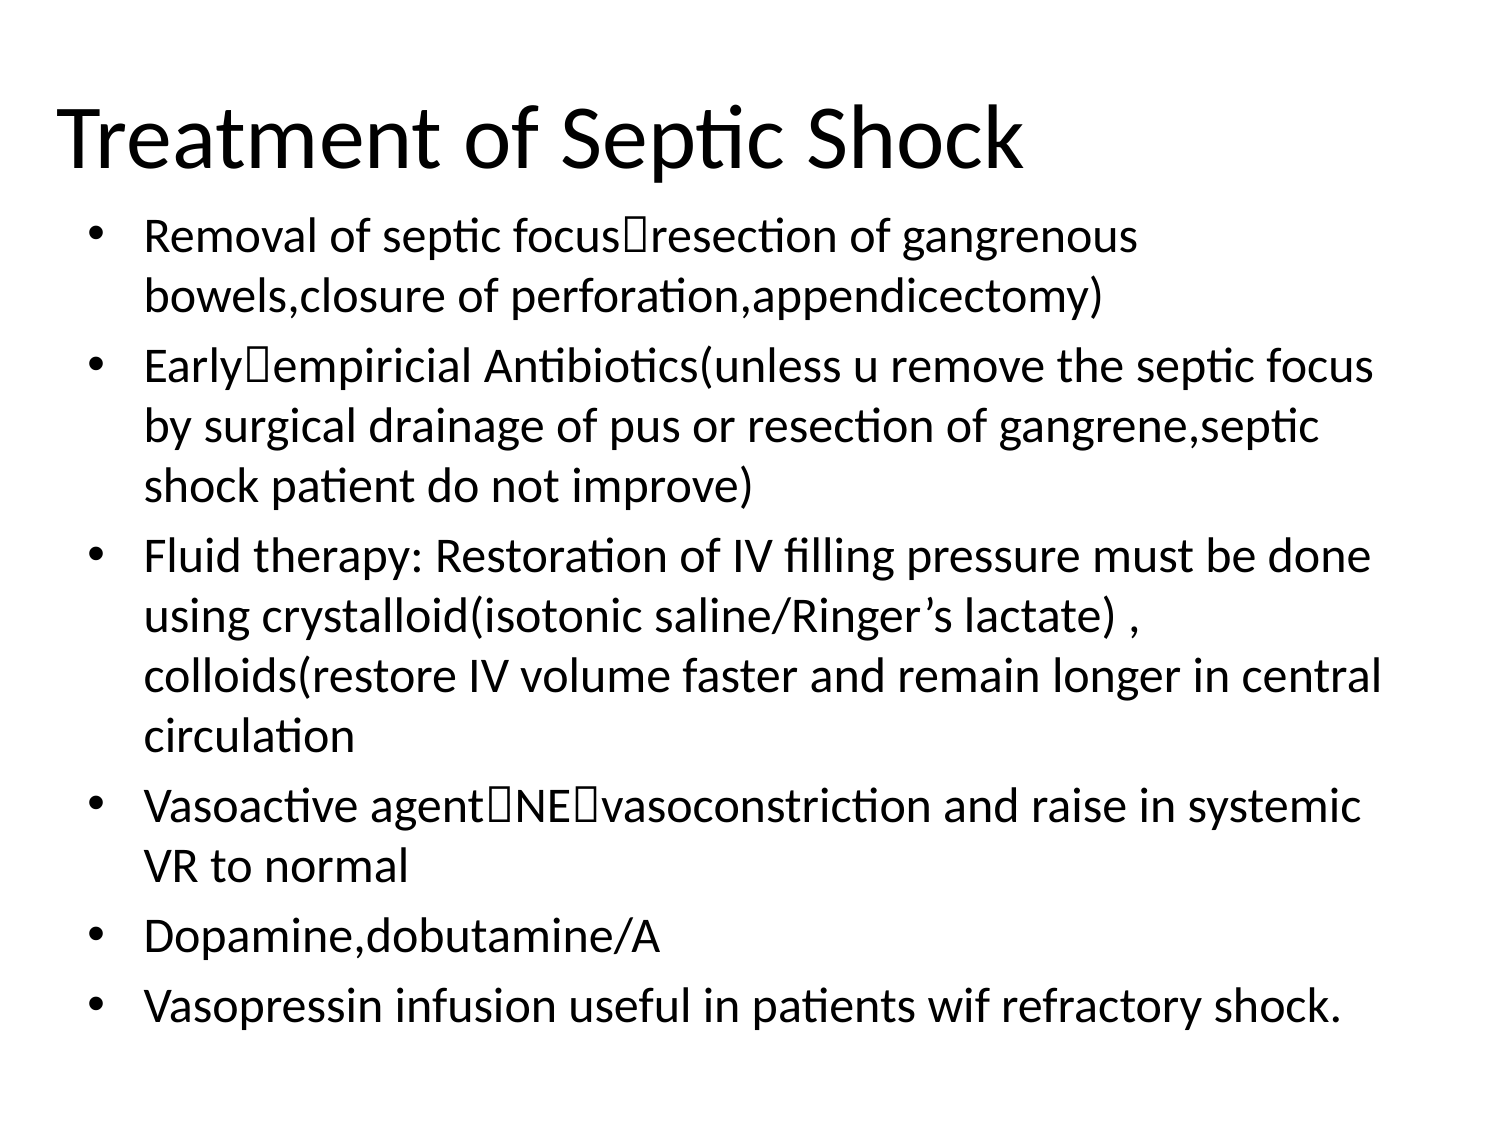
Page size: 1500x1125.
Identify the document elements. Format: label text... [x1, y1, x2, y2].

title Treatment of Septic Shock [35, 38, 1048, 227]
list Removal of septic focusresection of gangrenous bowels,closure of perforation,appendicectomy) Earlyempiricial Antibiotics(unless u remove the septic focus by surgical drainage of pus or resection of gangrene,septic shock patient do not improve) Fluid therapy: Restoration of IV filling pressure must be done using crystalloid(isotonic saline/Ringer’s lactate) , colloids(restore IV volume faster and remain longer in central circulation Vasoactive agentNEvasoconstriction and raise in systemic VR to normal Dopamine,dobutamine/A Vasopressin infusion useful in patients wif refractory shock. [72, 195, 1429, 1125]
